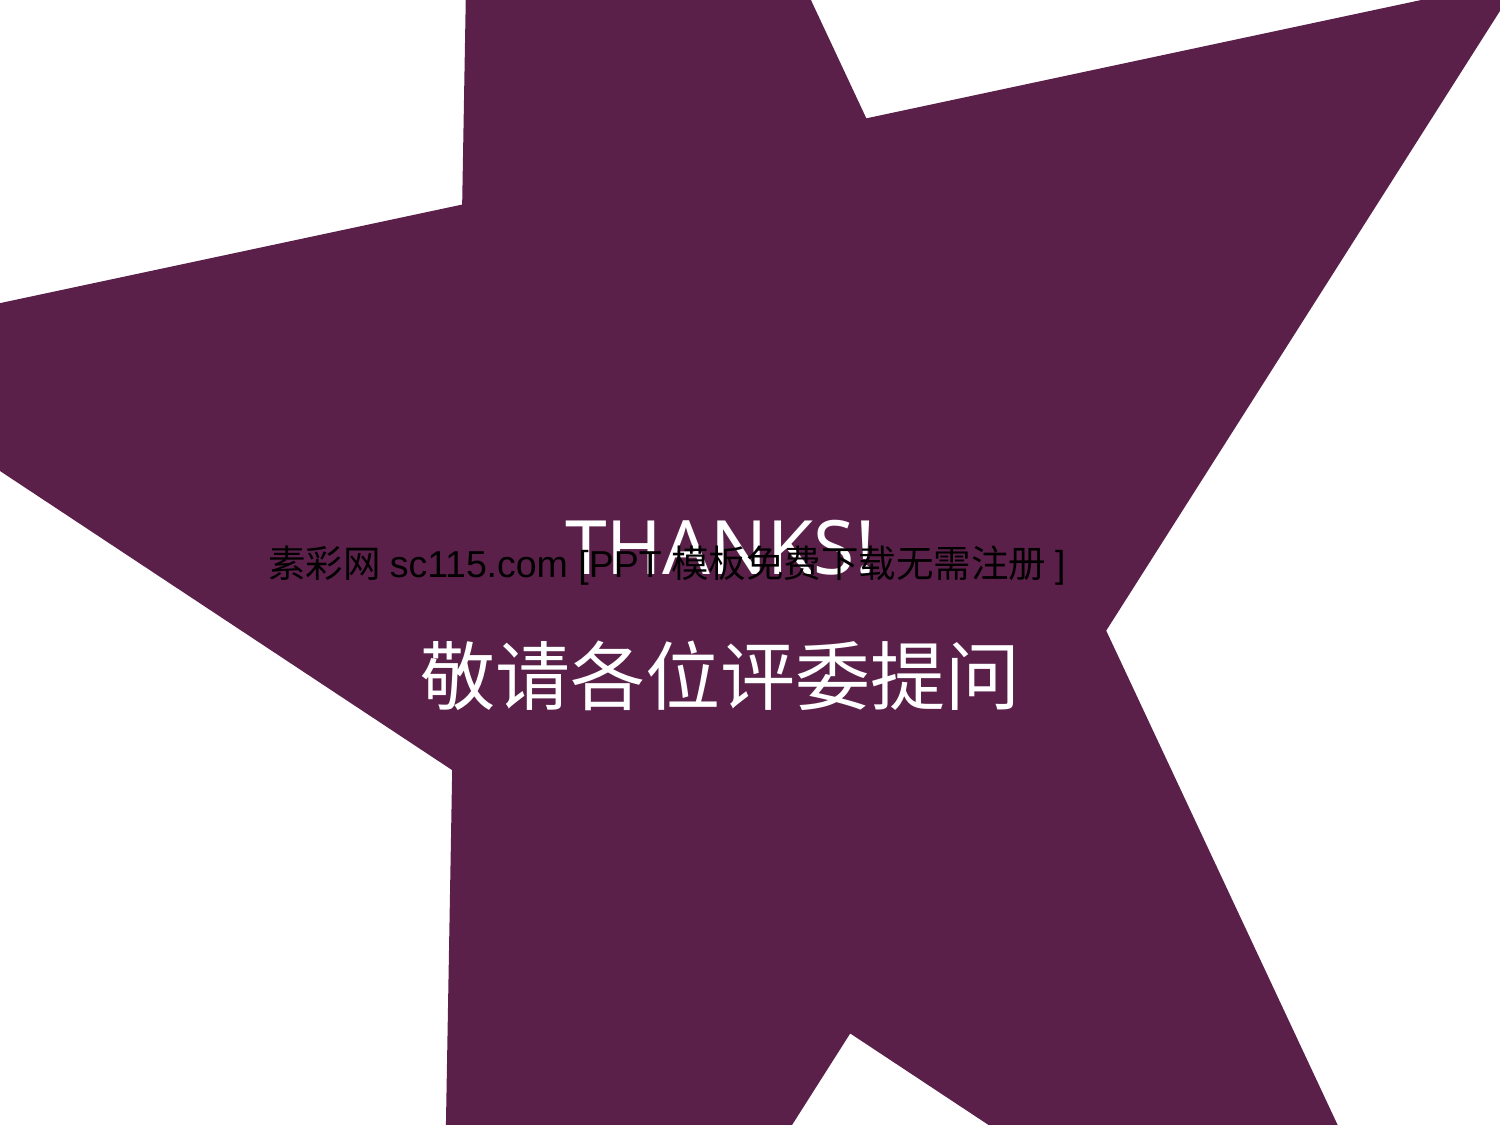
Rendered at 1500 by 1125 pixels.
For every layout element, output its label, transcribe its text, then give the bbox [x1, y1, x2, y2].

text_box THANKS! [478, 593, 963, 597]
text_box THANKS! [478, 491, 963, 532]
text_box [0, 0, 1500, 1125]
text_box 素彩网sc115.com [PPT模板免费下载无需注册] [253, 532, 1081, 593]
text_box 敬请各位评委提问 [383, 621, 1057, 727]
